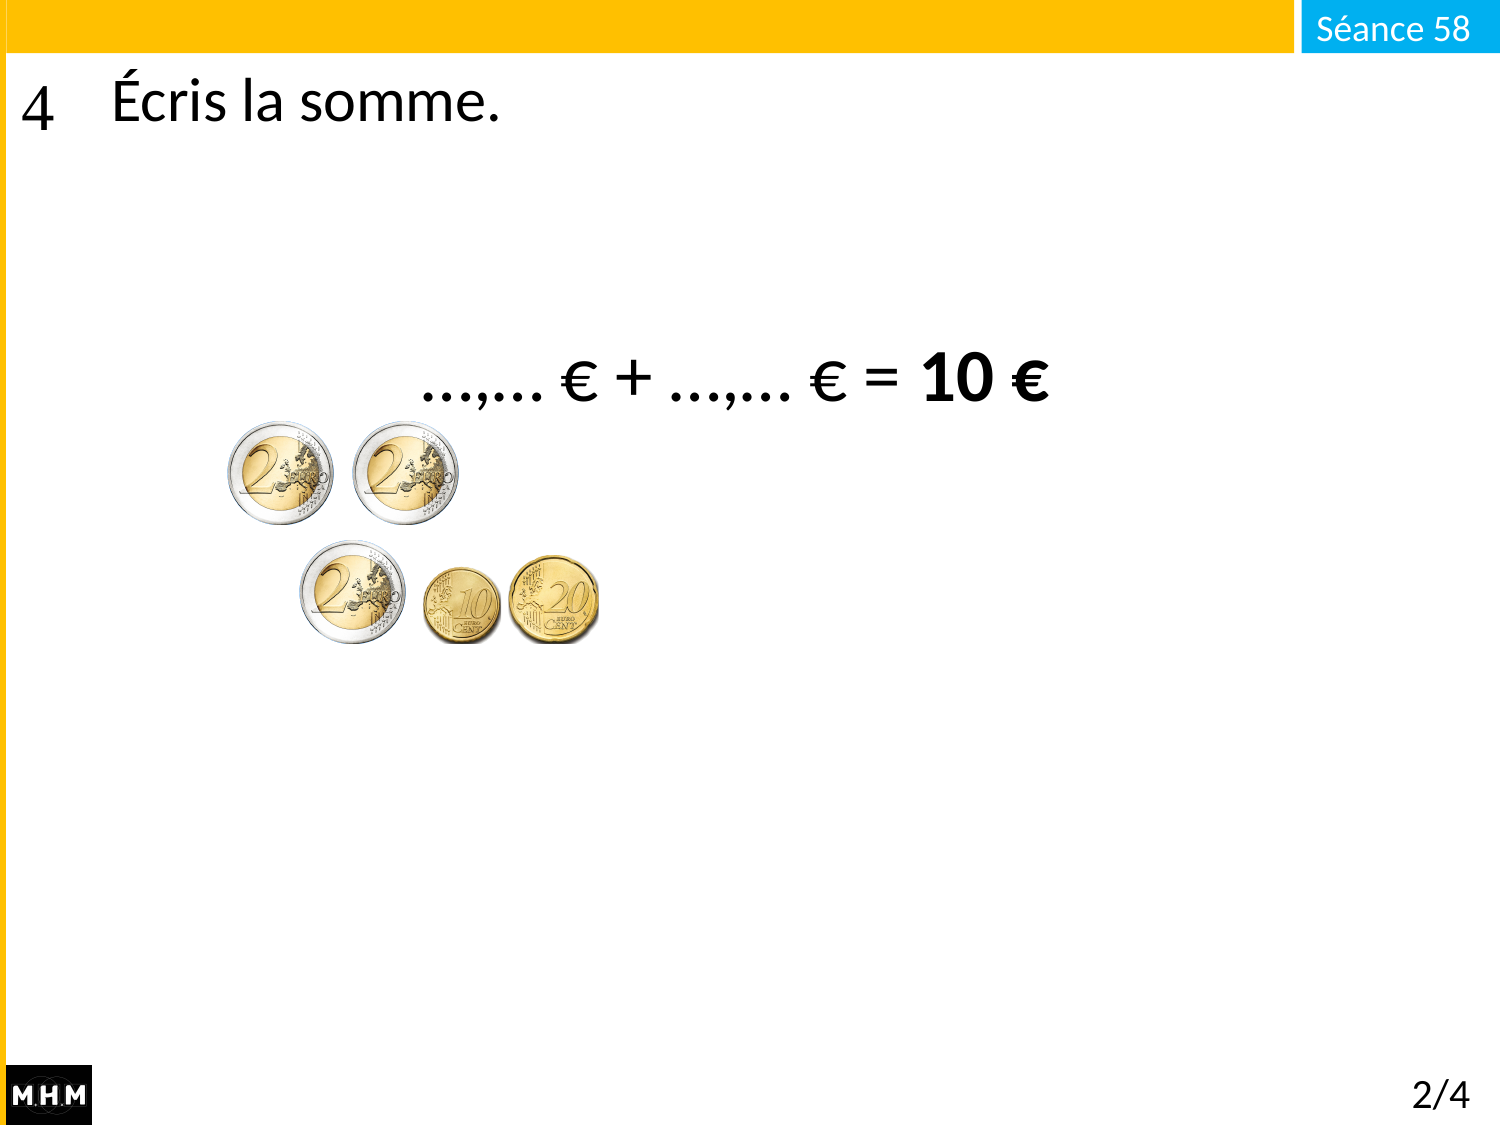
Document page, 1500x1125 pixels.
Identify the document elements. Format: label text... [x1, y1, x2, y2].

text_box 2/4 [1363, 1064, 1500, 1125]
picture [352, 421, 459, 525]
title Écris la somme. [96, 60, 1391, 143]
picture [423, 566, 502, 644]
picture [508, 554, 599, 644]
picture [299, 540, 406, 644]
picture [227, 421, 334, 525]
text_box …,… € + …,… € = 10 € [302, 274, 1170, 424]
picture [6, 1065, 92, 1125]
